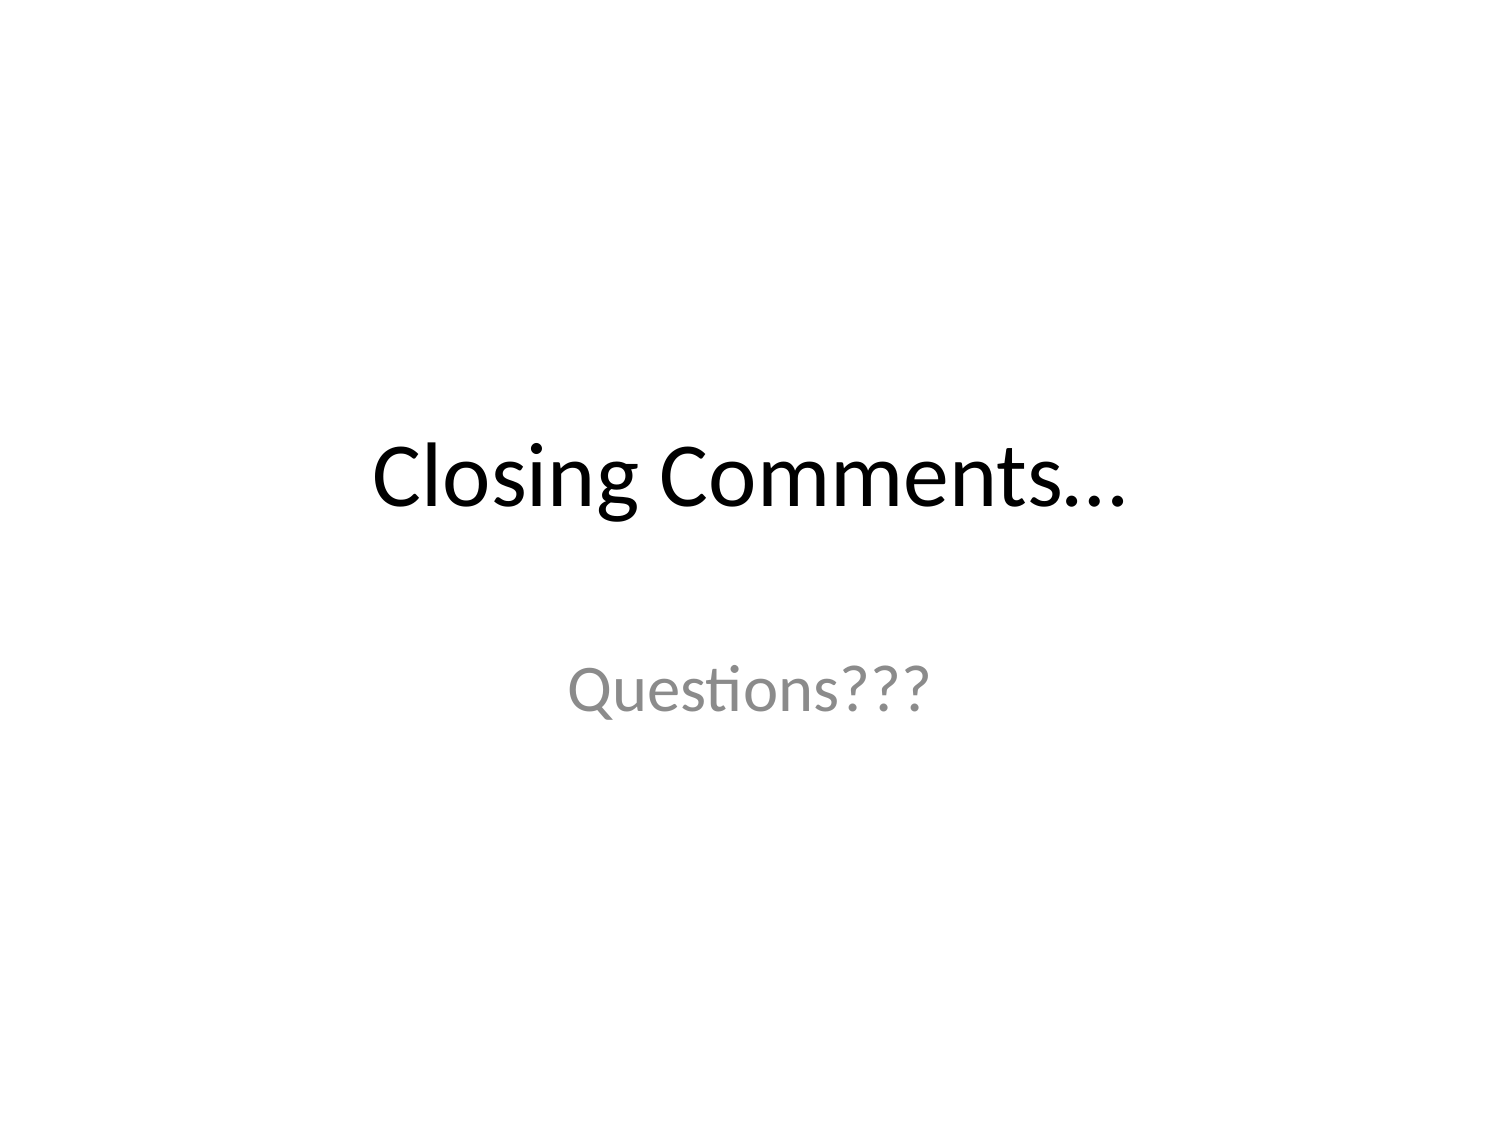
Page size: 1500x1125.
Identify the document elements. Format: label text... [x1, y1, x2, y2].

title Closing Comments… [112, 349, 1388, 591]
subtitle Questions??? [225, 637, 1275, 925]
